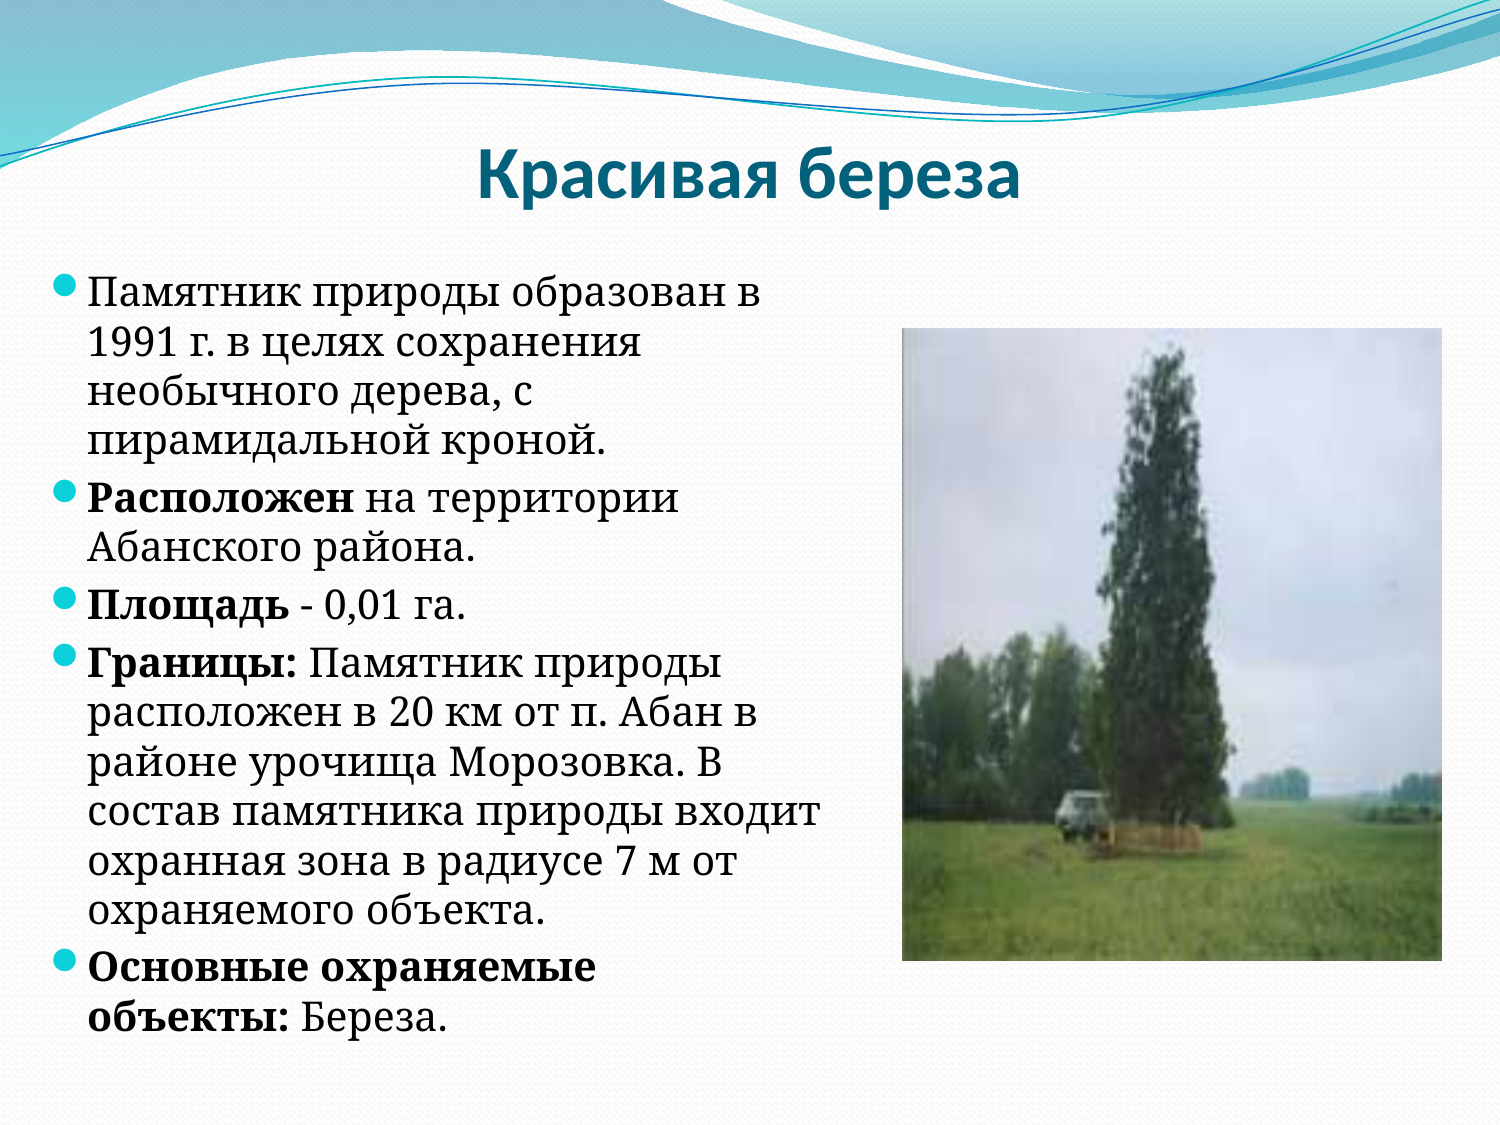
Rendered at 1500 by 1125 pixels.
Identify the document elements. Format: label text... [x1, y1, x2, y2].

picture [902, 327, 1442, 962]
title Красивая береза [75, 115, 1425, 304]
list Памятник природы образован в 1991 г. в целях сохранения необычного дерева, с пирамидальной кроной. Расположен на территории Абанского района. Площадь - 0,01 га. Границы: Памятник природы расположен в 20 км от п. Абан в районе урочища Морозовка. В состав памятника природы входит охранная зона в радиусе 7 м от охраняемого объекта. Основные охраняемые объекты: Береза. [35, 257, 863, 1050]
